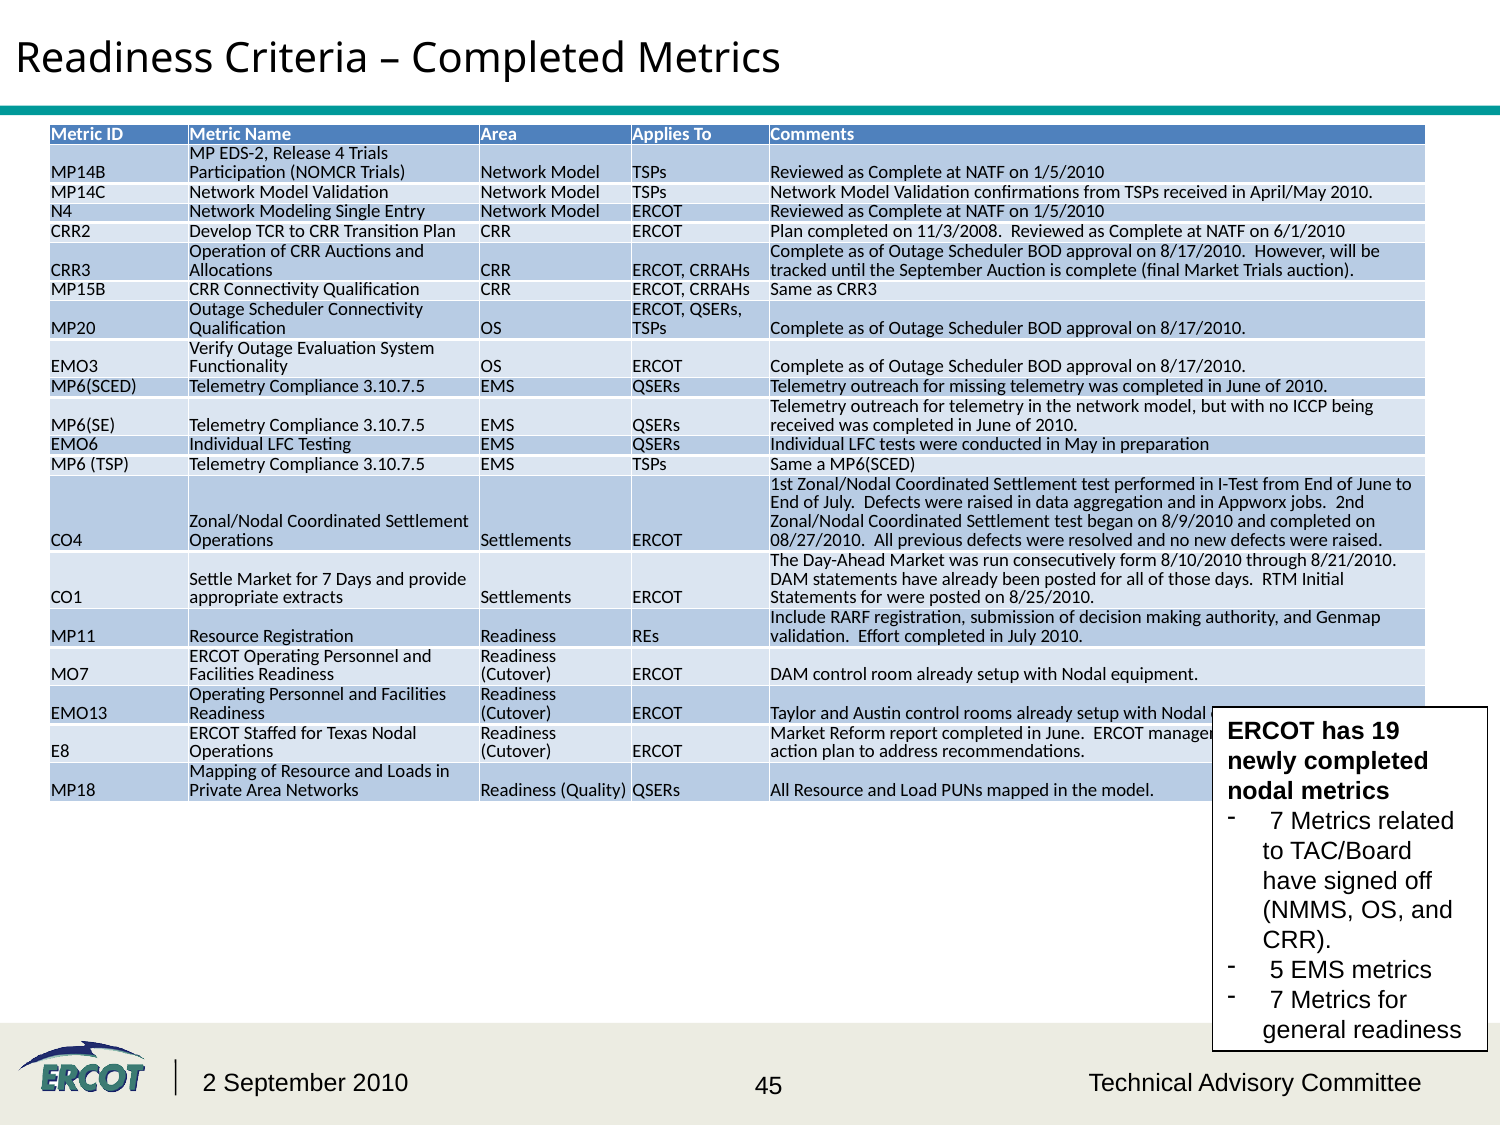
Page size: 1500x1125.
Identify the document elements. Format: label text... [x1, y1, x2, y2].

table_cell Readiness (Quality) [480, 763, 631, 801]
table_cell ERCOT [632, 726, 769, 762]
table_cell Plan completed on 11/3/2008. Reviewed as Complete at NATF on 6/1/2010 [770, 224, 1425, 242]
table_cell Complete as of Outage Scheduler BOD approval on 8/17/2010. [770, 341, 1425, 377]
table_cell MP EDS-2, Release 4 Trials Participation (NOMCR Trials) [189, 145, 479, 182]
table_cell ERCOT, CRRAHs [632, 282, 769, 300]
table_cell Operation of CRR Auctions and Allocations [189, 243, 479, 280]
table_cell Same as CRR3 [770, 282, 1425, 300]
table_cell Resource Registration [189, 609, 479, 646]
table_cell TSPs [632, 145, 769, 182]
table_header Metric ID [50, 125, 188, 144]
table_cell MP6 (TSP) [50, 457, 188, 475]
table_cell QSERs [632, 436, 769, 454]
footer Technical Advisory Committee [1024, 1059, 1438, 1125]
table_cell Telemetry outreach for telemetry in the network model, but with no ICCP being received was completed in June of 2010. [770, 399, 1425, 435]
table_cell Telemetry outreach for missing telemetry was completed in June of 2010. [770, 378, 1425, 396]
table_cell MP6(SCED) [50, 378, 188, 396]
table_cell MO7 [50, 649, 188, 685]
table_cell 1st Zonal/Nodal Coordinated Settlement test performed in I-Test from End of June to End of July. Defects were raised in data aggregation and in Appworx jobs. 2nd Zonal/Nodal Coordinated Settlement test began on 8/9/2010 and completed on 08/27/2010. All previous defects were resolved and no new defects were raised. [770, 476, 1425, 550]
table_cell EMS [480, 378, 631, 396]
table_cell CRR [480, 282, 631, 300]
table_cell CO4 [50, 476, 188, 550]
table_cell Readiness [480, 609, 631, 646]
table_cell EMS [480, 457, 631, 475]
table_cell Verify Outage Evaluation System Functionality [189, 341, 479, 377]
table_cell CRR [480, 224, 631, 242]
table_cell EMS [480, 436, 631, 454]
table_cell ERCOT, CRRAHs [632, 243, 769, 280]
table_cell EMO13 [50, 686, 188, 723]
table_header Area [480, 125, 631, 144]
table_cell Develop TCR to CRR Transition Plan [189, 224, 479, 242]
table_cell Telemetry Compliance 3.10.7.5 [189, 399, 479, 435]
table_cell EMS [480, 399, 631, 435]
table_cell Network Model Validation [189, 185, 479, 203]
table_cell ERCOT [632, 204, 769, 221]
table_cell Settle Market for 7 Days and provide appropriate extracts [189, 553, 479, 608]
table_cell Outage Scheduler Connectivity Qualification [189, 301, 479, 338]
table_cell Telemetry Compliance 3.10.7.5 [189, 457, 479, 475]
table_cell Same a MP6(SCED) [770, 457, 1425, 475]
table_cell ERCOT, QSERs, TSPs [632, 301, 769, 338]
table_cell MP6(SE) [50, 399, 188, 435]
table_cell ERCOT [632, 224, 769, 242]
table_cell DAM control room already setup with Nodal equipment. [770, 649, 1425, 685]
table_cell OS [480, 341, 631, 377]
table_cell Readiness (Cutover) [480, 649, 631, 685]
table_cell CRR Connectivity Qualification [189, 282, 479, 300]
table_cell Telemetry Compliance 3.10.7.5 [189, 378, 479, 396]
table_cell ERCOT [632, 686, 769, 723]
table_cell REs [632, 609, 769, 646]
picture [10, 1031, 151, 1111]
table_cell Readiness (Cutover) [480, 726, 631, 762]
table_cell All Resource and Load PUNs mapped in the model. [770, 763, 1212, 801]
table_cell Network Model Validation confirmations from TSPs received in April/May 2010. [770, 185, 1425, 203]
table_cell EMO6 [50, 436, 188, 454]
table_cell Reviewed as Complete at NATF on 1/5/2010 [770, 204, 1425, 221]
table_cell TSPs [632, 185, 769, 203]
table_cell MP18 [50, 763, 188, 801]
table_cell MP15B [50, 282, 188, 300]
table_cell Individual LFC tests were conducted in May in preparation [770, 436, 1425, 454]
table_cell Mapping of Resource and Loads in Private Area Networks [189, 763, 479, 801]
table_cell ERCOT [632, 476, 769, 550]
table_cell Readiness (Cutover) [480, 686, 631, 723]
table_cell CO1 [50, 553, 188, 608]
table_cell ERCOT Operating Personnel and Facilities Readiness [189, 649, 479, 685]
table_cell Market Reform report completed in June. ERCOT management has implemented an action plan to address recommendations. [770, 726, 1212, 762]
table_cell Complete as of Outage Scheduler BOD approval on 8/17/2010. [770, 301, 1425, 338]
table_cell OS [480, 301, 631, 338]
table_cell Network Modeling Single Entry [189, 204, 479, 221]
table_cell CRR3 [50, 243, 188, 280]
table_cell ERCOT [632, 649, 769, 685]
table_cell ERCOT [632, 553, 769, 608]
table_cell The Day-Ahead Market was run consecutively form 8/10/2010 through 8/21/2010. DAM statements have already been posted for all of those days. RTM Initial Statements for were posted on 8/25/2010. [770, 553, 1425, 608]
table_cell Settlements [480, 476, 631, 550]
table_cell Include RARF registration, submission of decision making authority, and Genmap validation. Effort completed in July 2010. [770, 609, 1425, 646]
table_header Metric Name [189, 125, 479, 144]
table_cell Operating Personnel and Facilities Readiness [189, 686, 479, 723]
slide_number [187, 1059, 538, 1125]
table_header Applies To [632, 125, 769, 144]
text_box ERCOT has 19 newly completed nodal metrics 7 Metrics related to TAC/Board have signed off (NMMS, OS, and CRR). 5 EMS metrics 7 Metrics for general readiness [1212, 707, 1488, 1052]
table_cell CRR [480, 243, 631, 280]
table_cell E8 [50, 726, 188, 762]
title Readiness Criteria – Completed Metrics [0, 0, 1451, 113]
table_cell MP11 [50, 609, 188, 646]
table_cell Complete as of Outage Scheduler BOD approval on 8/17/2010. However, will be tracked until the September Auction is complete (final Market Trials auction). [770, 243, 1425, 280]
table_header Comments [770, 125, 1425, 144]
table_cell Individual LFC Testing [189, 436, 479, 454]
table_cell Reviewed as Complete at NATF on 1/5/2010 [770, 145, 1425, 182]
table_cell N4 [50, 204, 188, 221]
table_cell TSPs [632, 457, 769, 475]
table_cell Zonal/Nodal Coordinated Settlement Operations [189, 476, 479, 550]
table_cell QSERs [632, 763, 769, 801]
table_cell QSERs [632, 378, 769, 396]
table_cell MP14C [50, 185, 188, 203]
table_cell Network Model [480, 204, 631, 221]
table_cell EMO3 [50, 341, 188, 377]
table_cell MP20 [50, 301, 188, 338]
table_cell ERCOT [632, 341, 769, 377]
table_cell MP14B [50, 145, 188, 182]
table_cell Network Model [480, 185, 631, 203]
table_cell Settlements [480, 553, 631, 608]
table_cell ERCOT Staffed for Texas Nodal Operations [189, 726, 479, 762]
table_cell CRR2 [50, 224, 188, 242]
table_cell Network Model [480, 145, 631, 182]
table_cell Taylor and Austin control rooms already setup with Nodal equipment. [770, 686, 1425, 723]
table_cell QSERs [632, 399, 769, 435]
